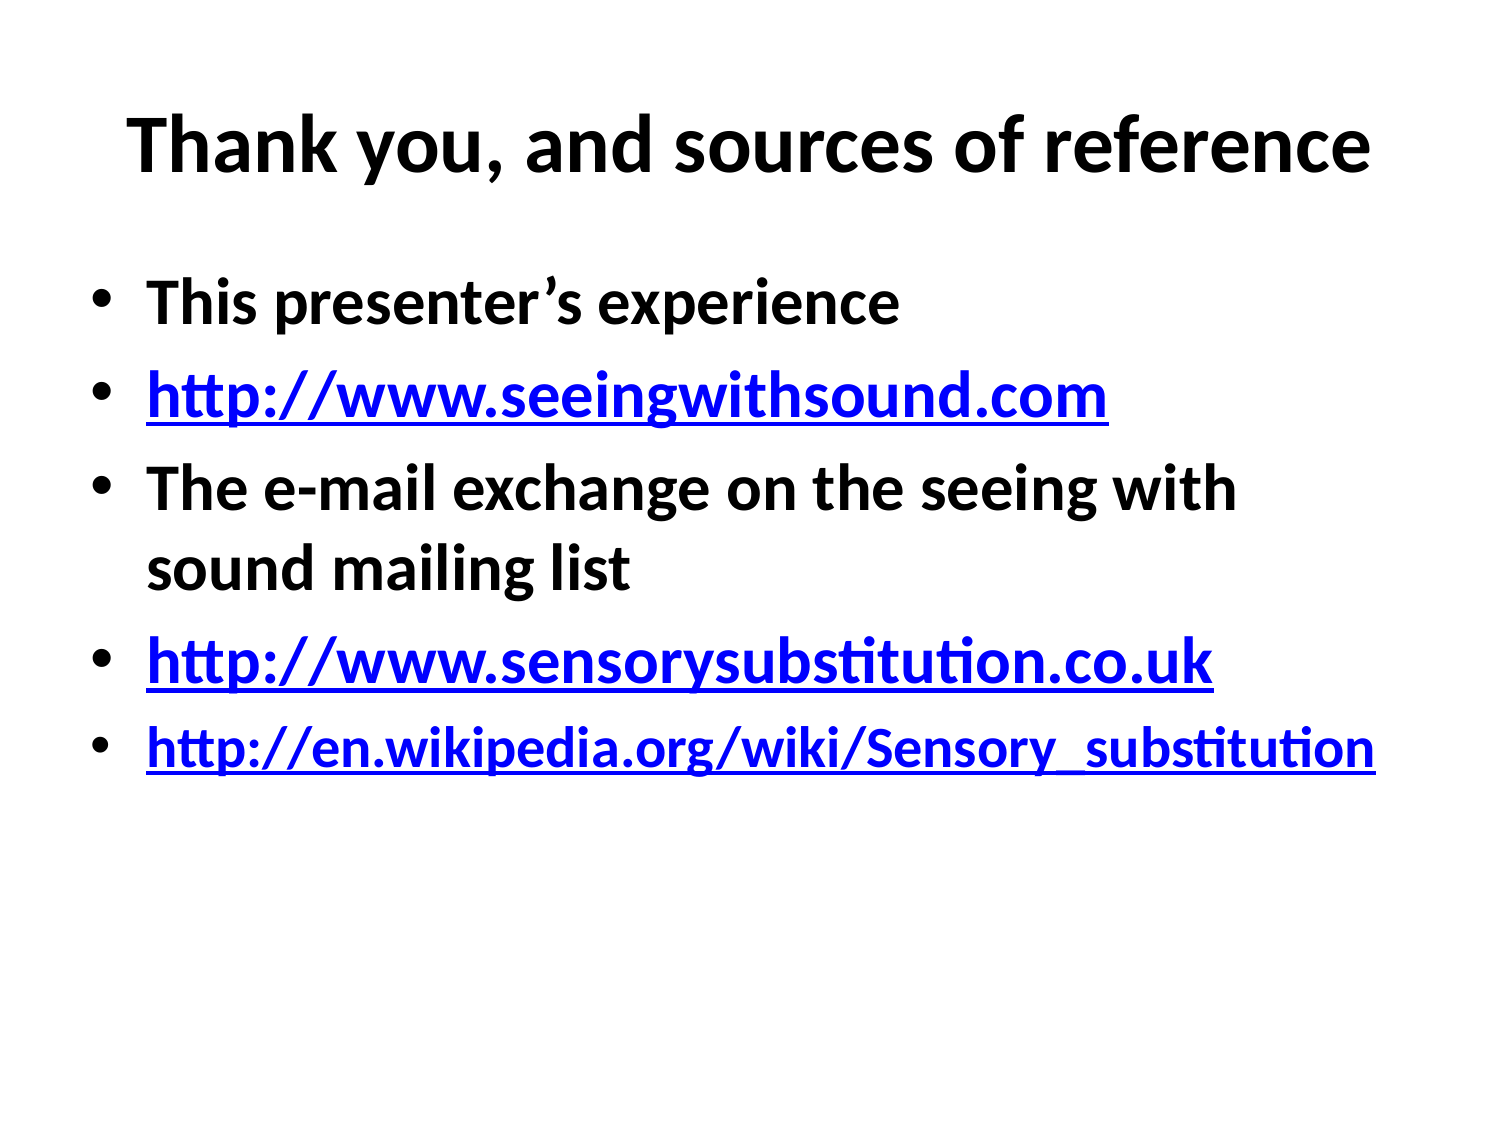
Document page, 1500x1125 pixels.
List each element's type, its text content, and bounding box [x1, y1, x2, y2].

list This presenter’s experience http://www.seeingwithsound.com The e-mail exchange on the seeing with sound mailing list http://www.sensorysubstitution.co.uk http://en.wikipedia.org/wiki/Sensory_substitution [74, 249, 1426, 993]
title Thank you, and sources of reference [74, 44, 1426, 233]
